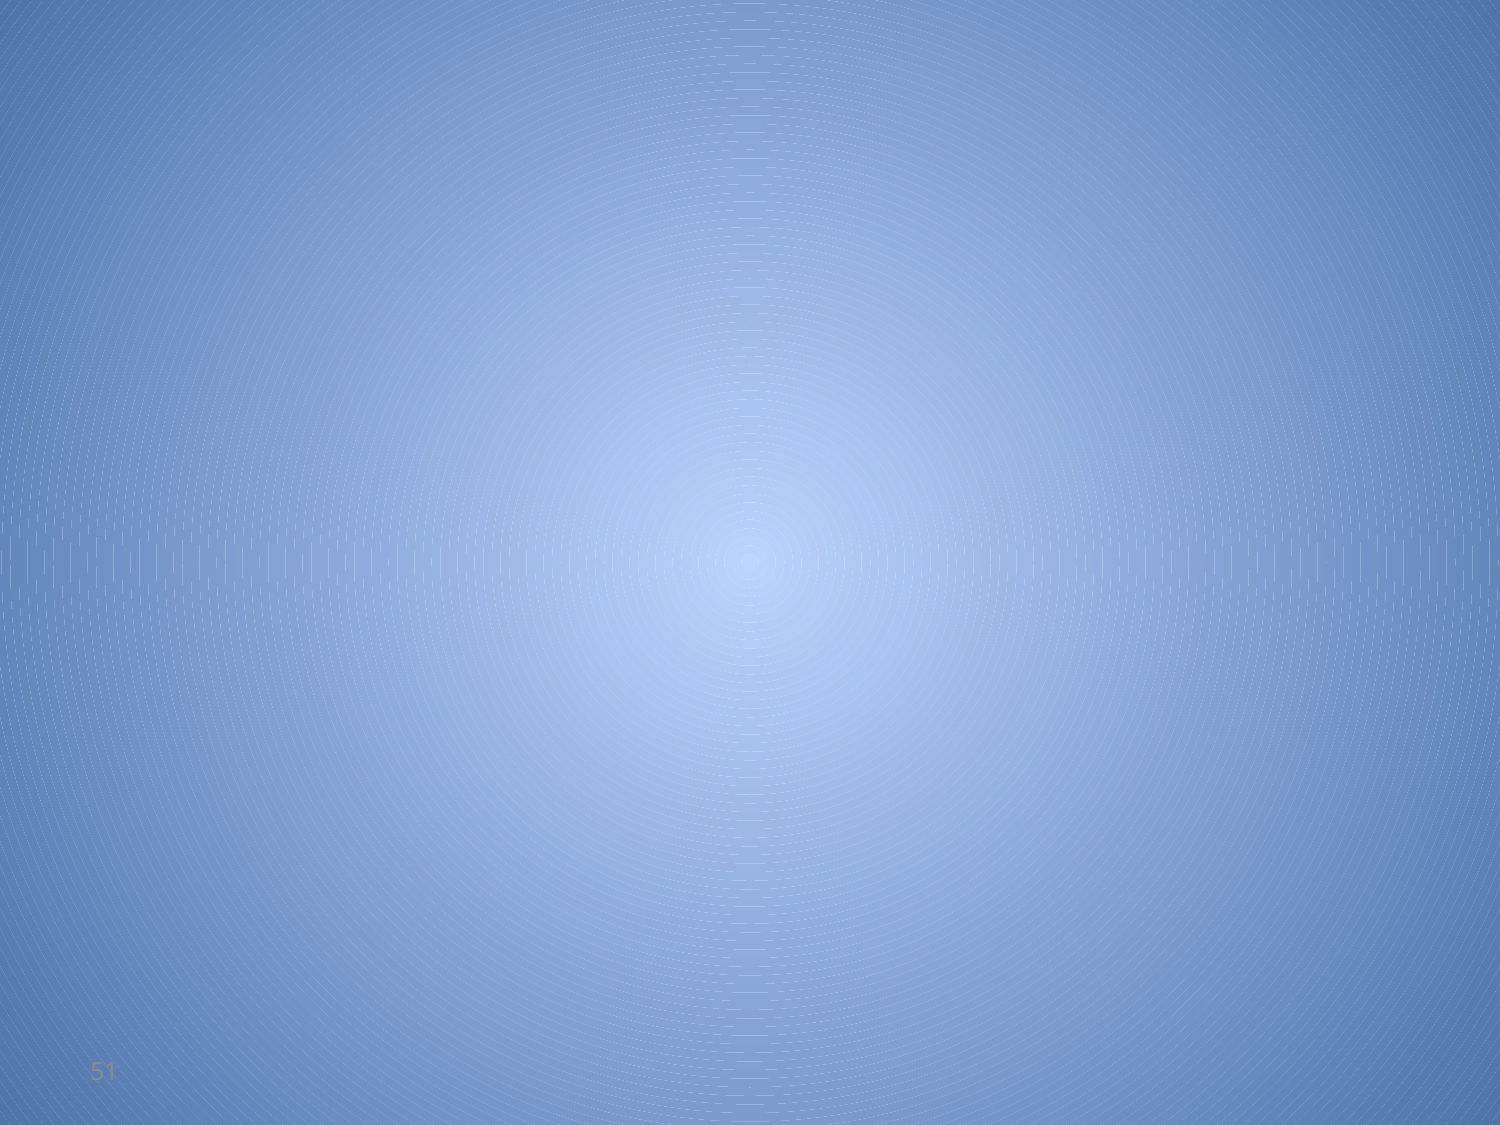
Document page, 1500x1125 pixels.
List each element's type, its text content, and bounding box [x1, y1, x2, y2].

slide_number 51 [75, 1042, 425, 1103]
